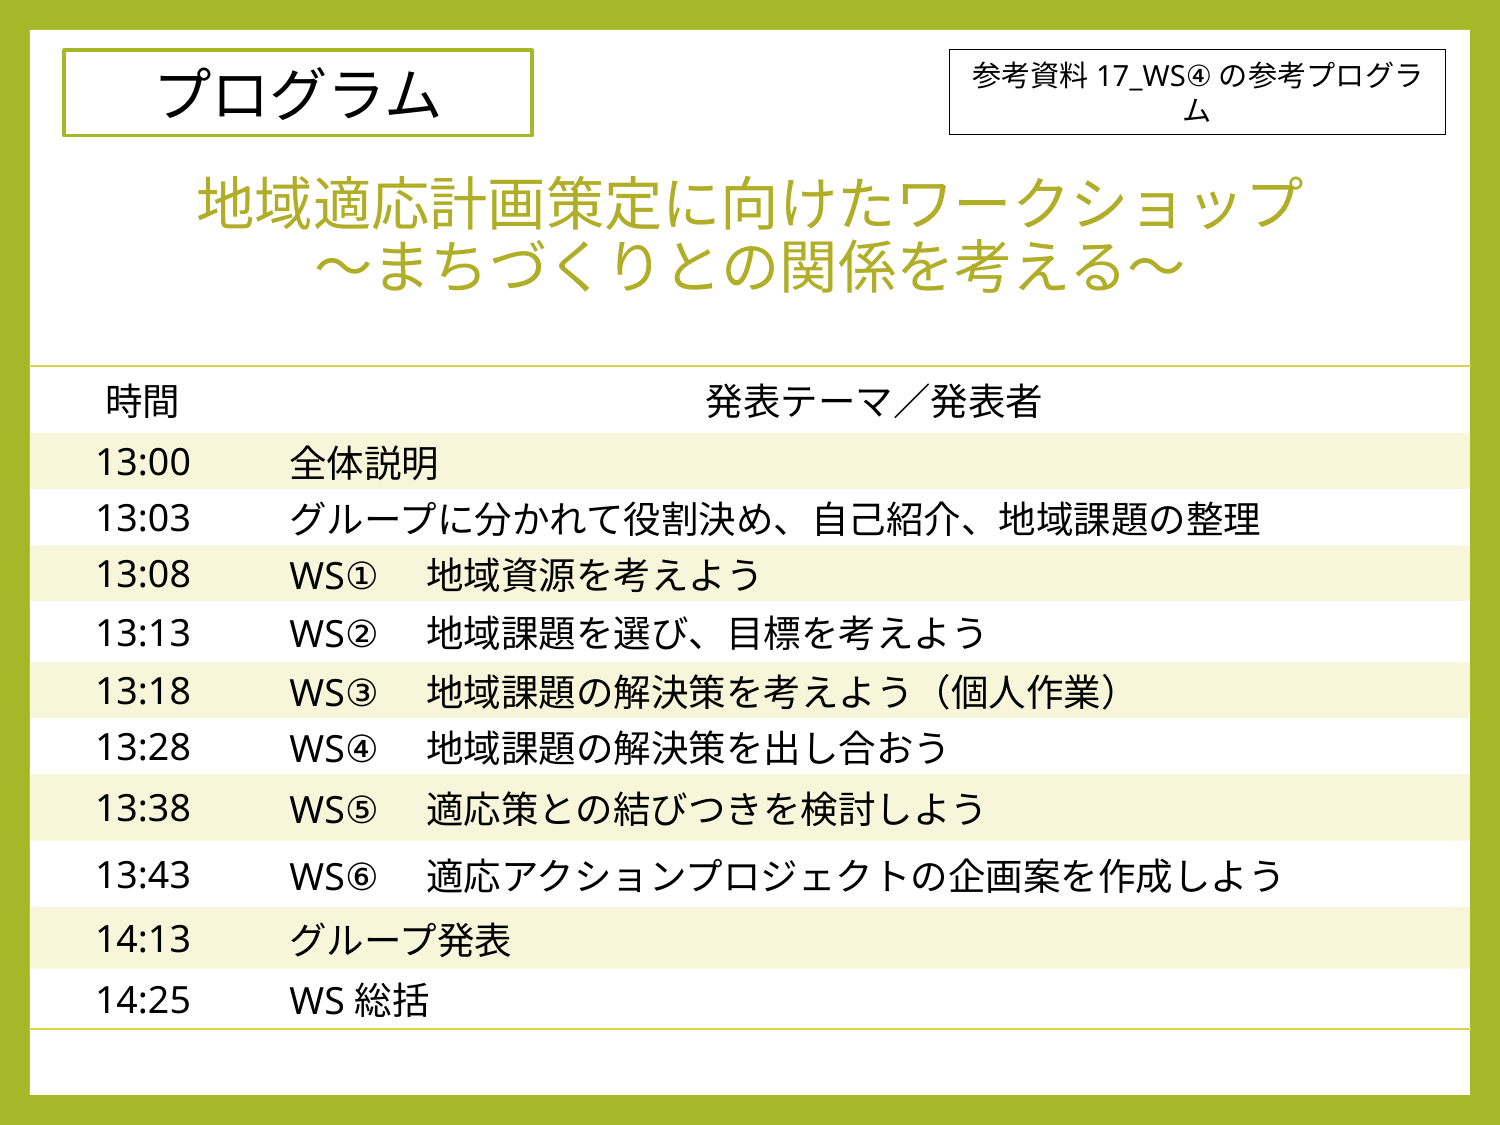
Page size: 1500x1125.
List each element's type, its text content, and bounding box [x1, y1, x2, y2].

table_cell 14:25 [29, 969, 256, 1028]
table_cell グループに分かれて役割決め、自己紹介、地域課題の整理 [256, 489, 1471, 545]
table_header 時間 [29, 367, 256, 433]
text_box プログラム [62, 48, 534, 137]
table_cell WS④ 地域課題の解決策を出し合おう [256, 718, 1471, 774]
title 地域適応計画策定に向けたワークショップ ～まちづくりとの関係を考える～ [29, 143, 1471, 333]
table_cell WS⑤ 適応策との結びつきを検討しよう [256, 774, 1471, 841]
table_cell 全体説明 [256, 433, 1471, 489]
table_cell 13:28 [29, 718, 256, 774]
table_cell WS③ 地域課題の解決策を考えよう（個人作業） [256, 662, 1471, 718]
table_cell 13:13 [29, 601, 256, 662]
table_cell 13:43 [29, 841, 256, 907]
table_header 発表テーマ／発表者 [256, 367, 1471, 433]
table_cell WS⑥ 適応アクションプロジェクトの企画案を作成しよう [256, 841, 1471, 907]
text_box 参考資料17_WS④の参考プログラム [949, 49, 1446, 135]
table_cell 13:08 [29, 545, 256, 601]
table_cell 13:18 [29, 662, 256, 718]
table_cell WS② 地域課題を選び、目標を考えよう [256, 601, 1471, 662]
table_cell 14:13 [29, 907, 256, 969]
table_cell 13:03 [29, 489, 256, 545]
table_cell 13:00 [29, 433, 256, 489]
table_cell 13:38 [29, 774, 256, 841]
table_cell WS① 地域資源を考えよう [256, 545, 1471, 601]
table_cell グループ発表 [256, 907, 1471, 969]
table_cell WS総括 [256, 969, 1471, 1028]
